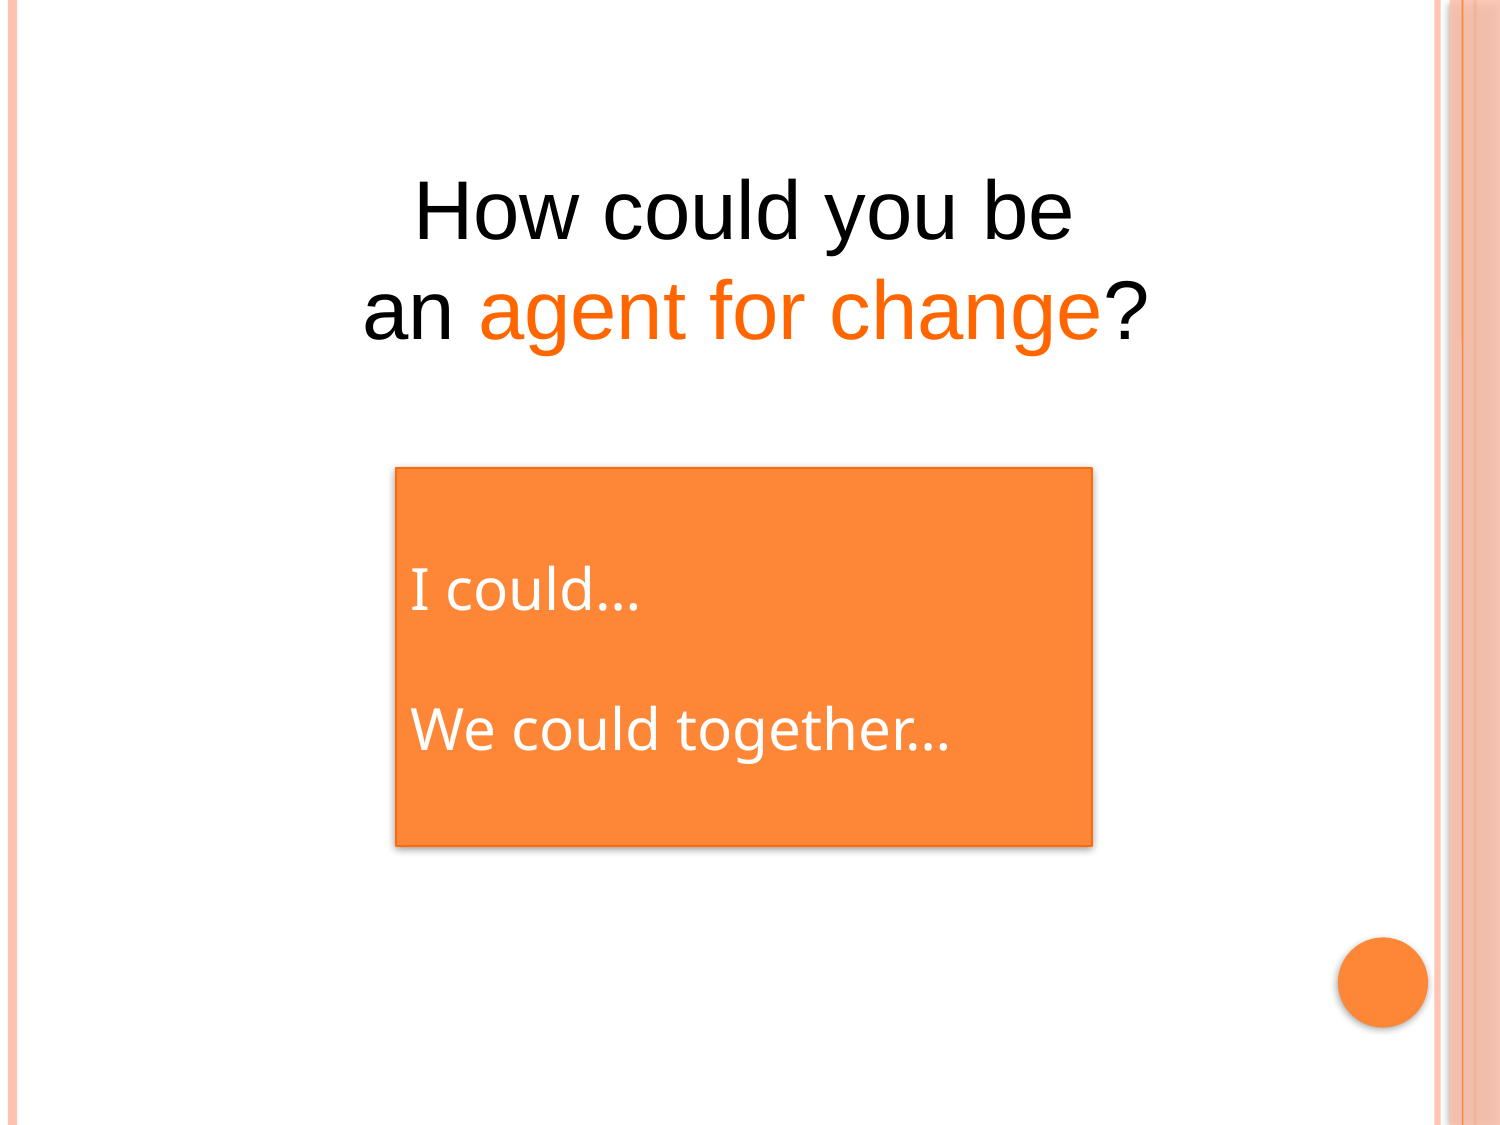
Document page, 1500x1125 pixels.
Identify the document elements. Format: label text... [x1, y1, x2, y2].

text_box How could you be an agent for change? [324, 148, 1187, 364]
text_box I could… We could together… [395, 467, 1093, 847]
